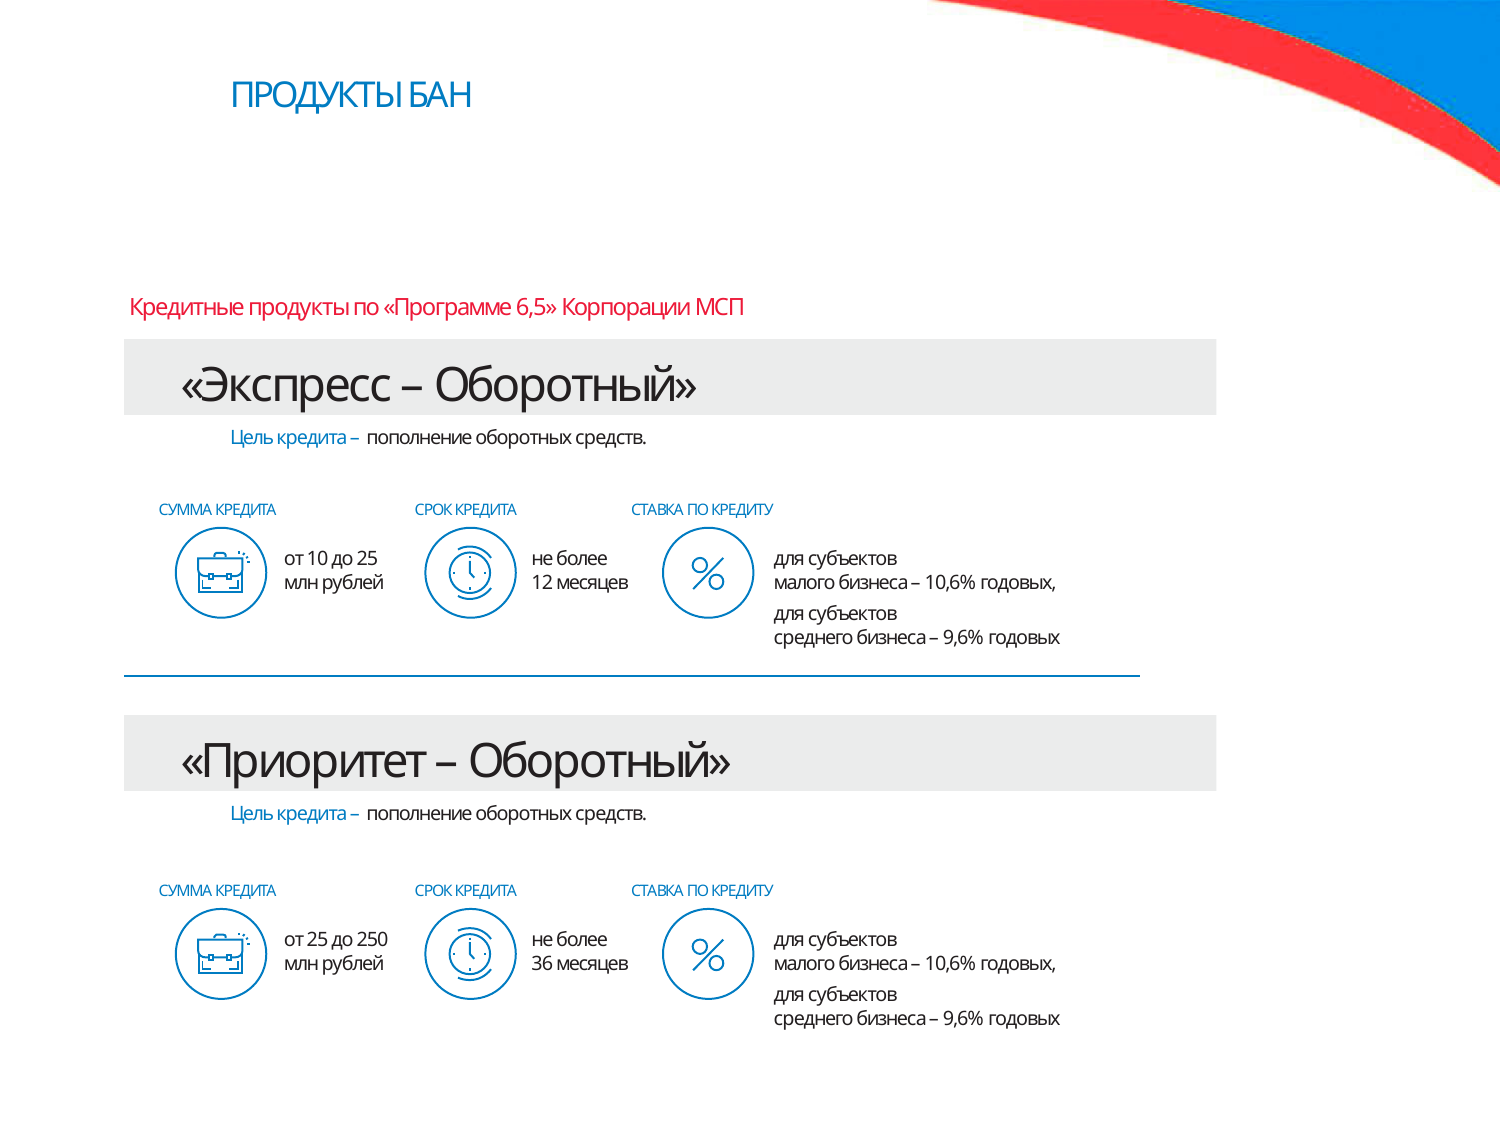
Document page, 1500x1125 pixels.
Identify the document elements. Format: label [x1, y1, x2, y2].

picture [123, 0, 1500, 1031]
